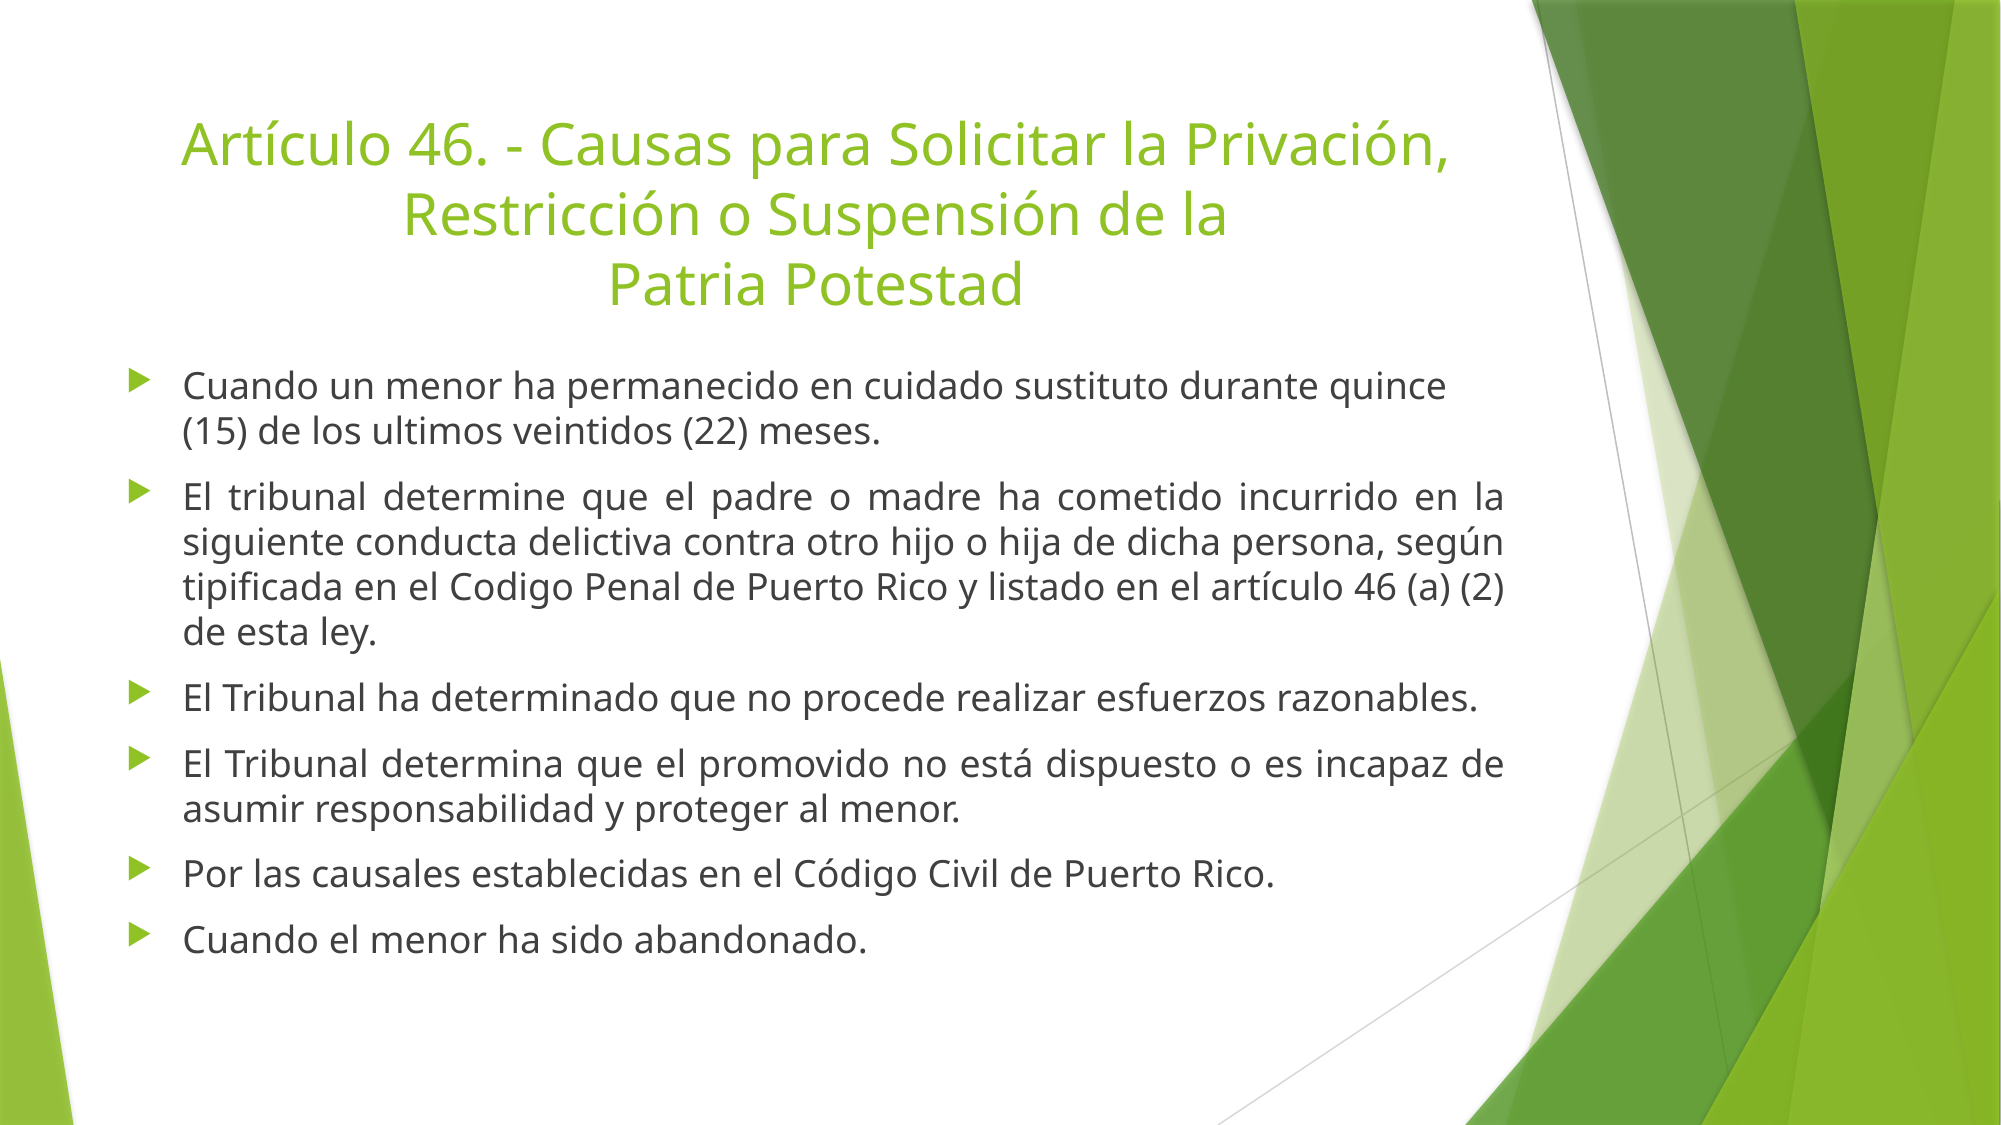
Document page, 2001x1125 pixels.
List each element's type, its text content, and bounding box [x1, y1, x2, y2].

title Artículo 46. - Causas para Solicitar la Privación, Restricción o Suspensión de la Patria Potestad [111, 99, 1522, 317]
list Cuando un menor ha permanecido en cuidado sustituto durante quince (15) de los ultimos veintidos (22) meses. El tribunal determine que el padre o madre ha cometido incurrido en la siguiente conducta delictiva contra otro hijo o hija de dicha persona, según tipificada en el Codigo Penal de Puerto Rico y listado en el artículo 46 (a) (2) de esta ley. El Tribunal ha determinado que no procede realizar esfuerzos razonables. El Tribunal determina que el promovido no está dispuesto o es incapaz de asumir responsabilidad y proteger al menor. Por las causales establecidas en el Código Civil de Puerto Rico. Cuando el menor ha sido abandonado. [111, 354, 1522, 992]
